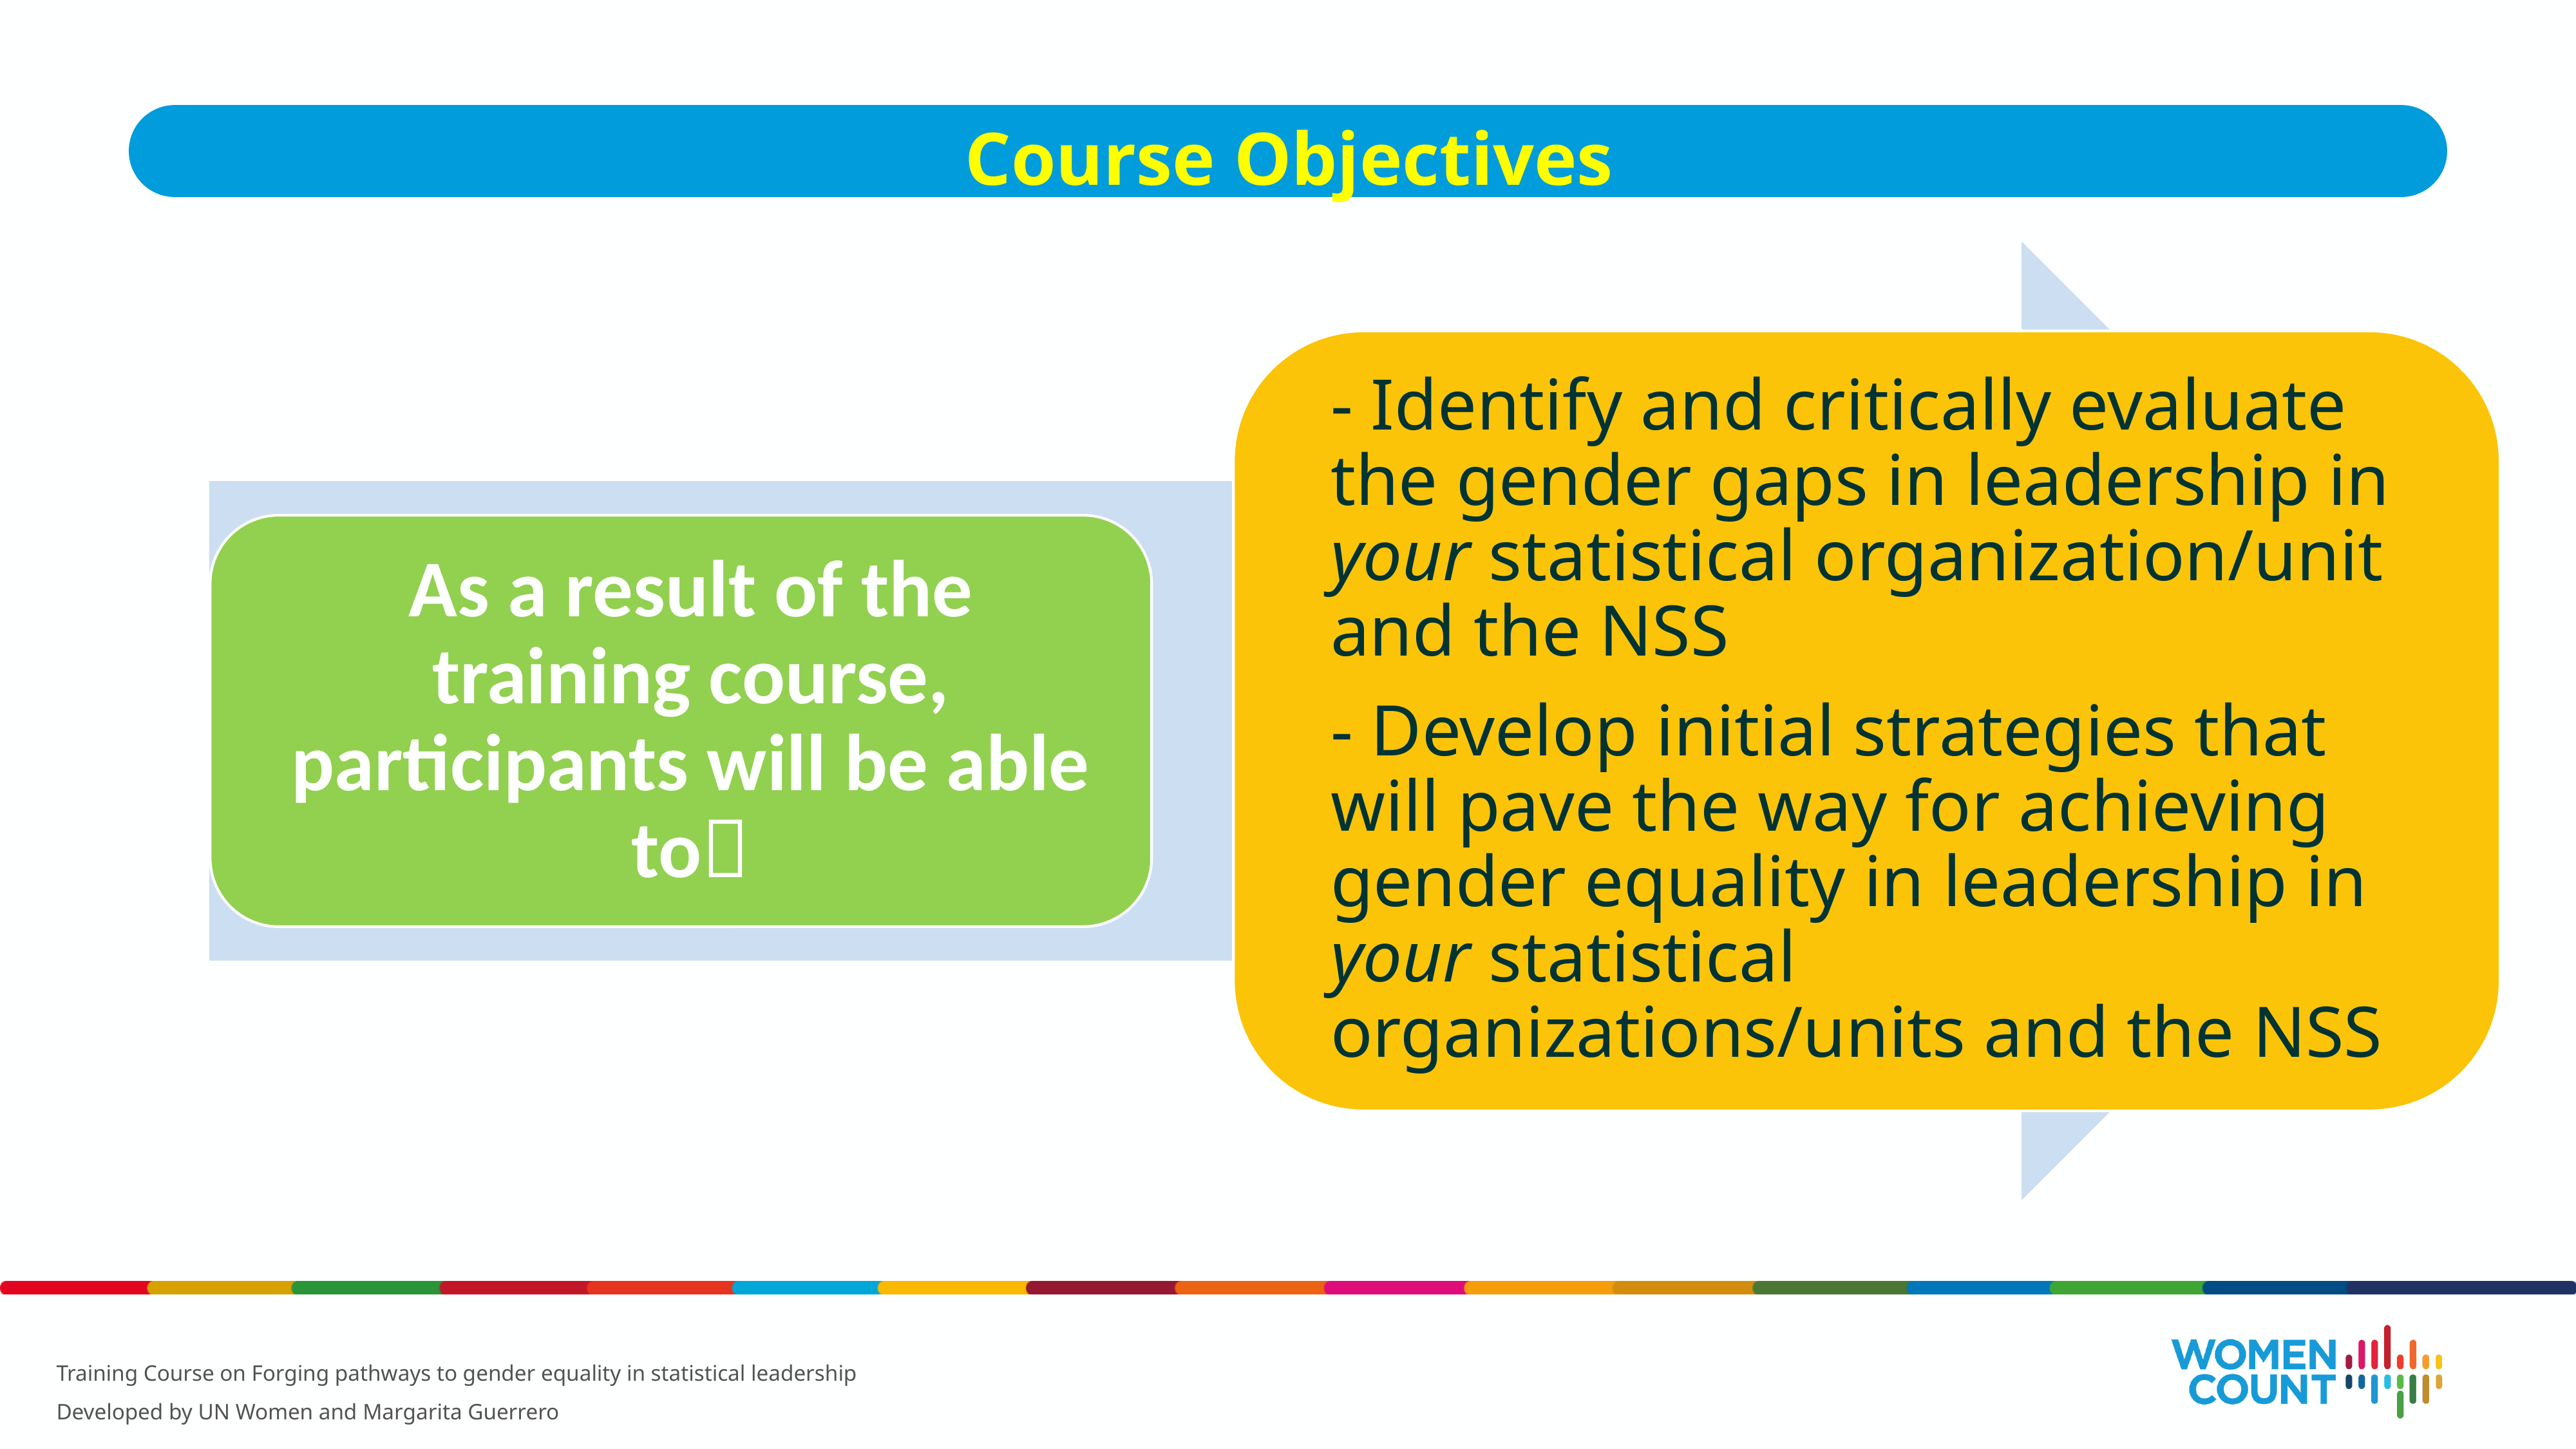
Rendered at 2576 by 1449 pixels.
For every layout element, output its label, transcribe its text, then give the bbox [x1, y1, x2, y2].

text_box Training Course on Forging pathways to gender equality in statistical leadership Developed by UN Women and Margarita Guerrero [56, 1347, 1658, 1449]
list Course Objectives [167, 112, 2411, 201]
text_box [209, 241, 2501, 1201]
